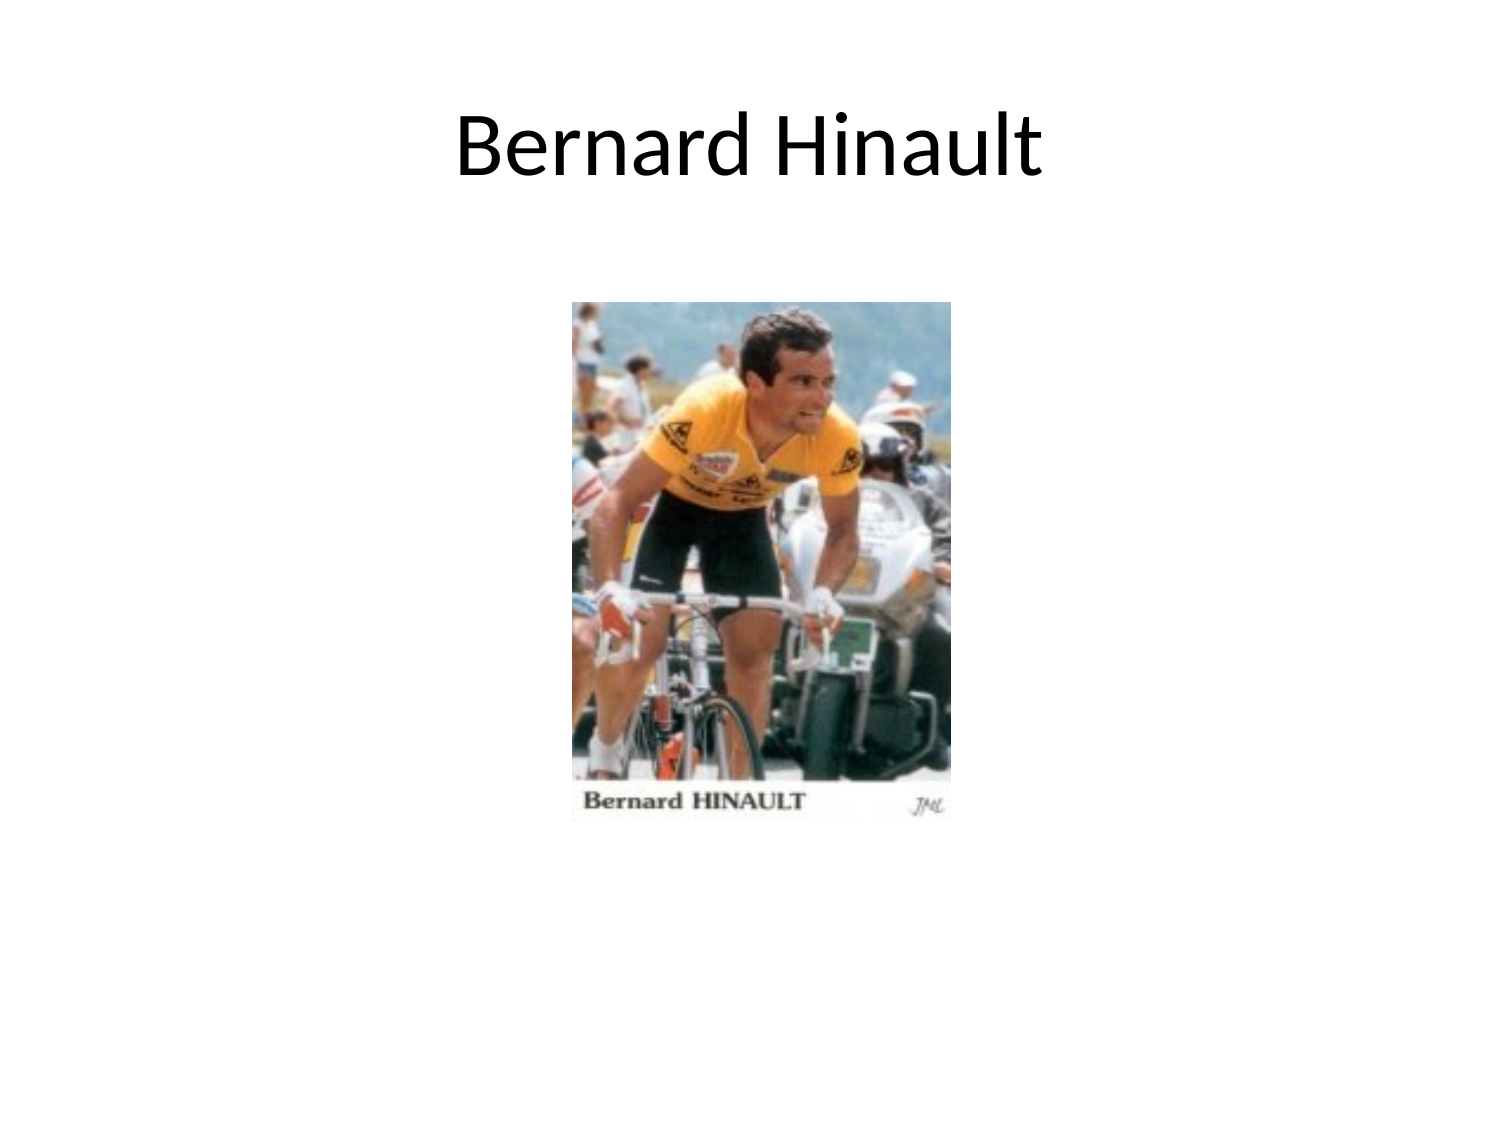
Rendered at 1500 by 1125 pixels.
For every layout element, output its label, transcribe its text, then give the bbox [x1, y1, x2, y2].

title Bernard Hinault [75, 45, 1425, 233]
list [572, 302, 952, 823]
